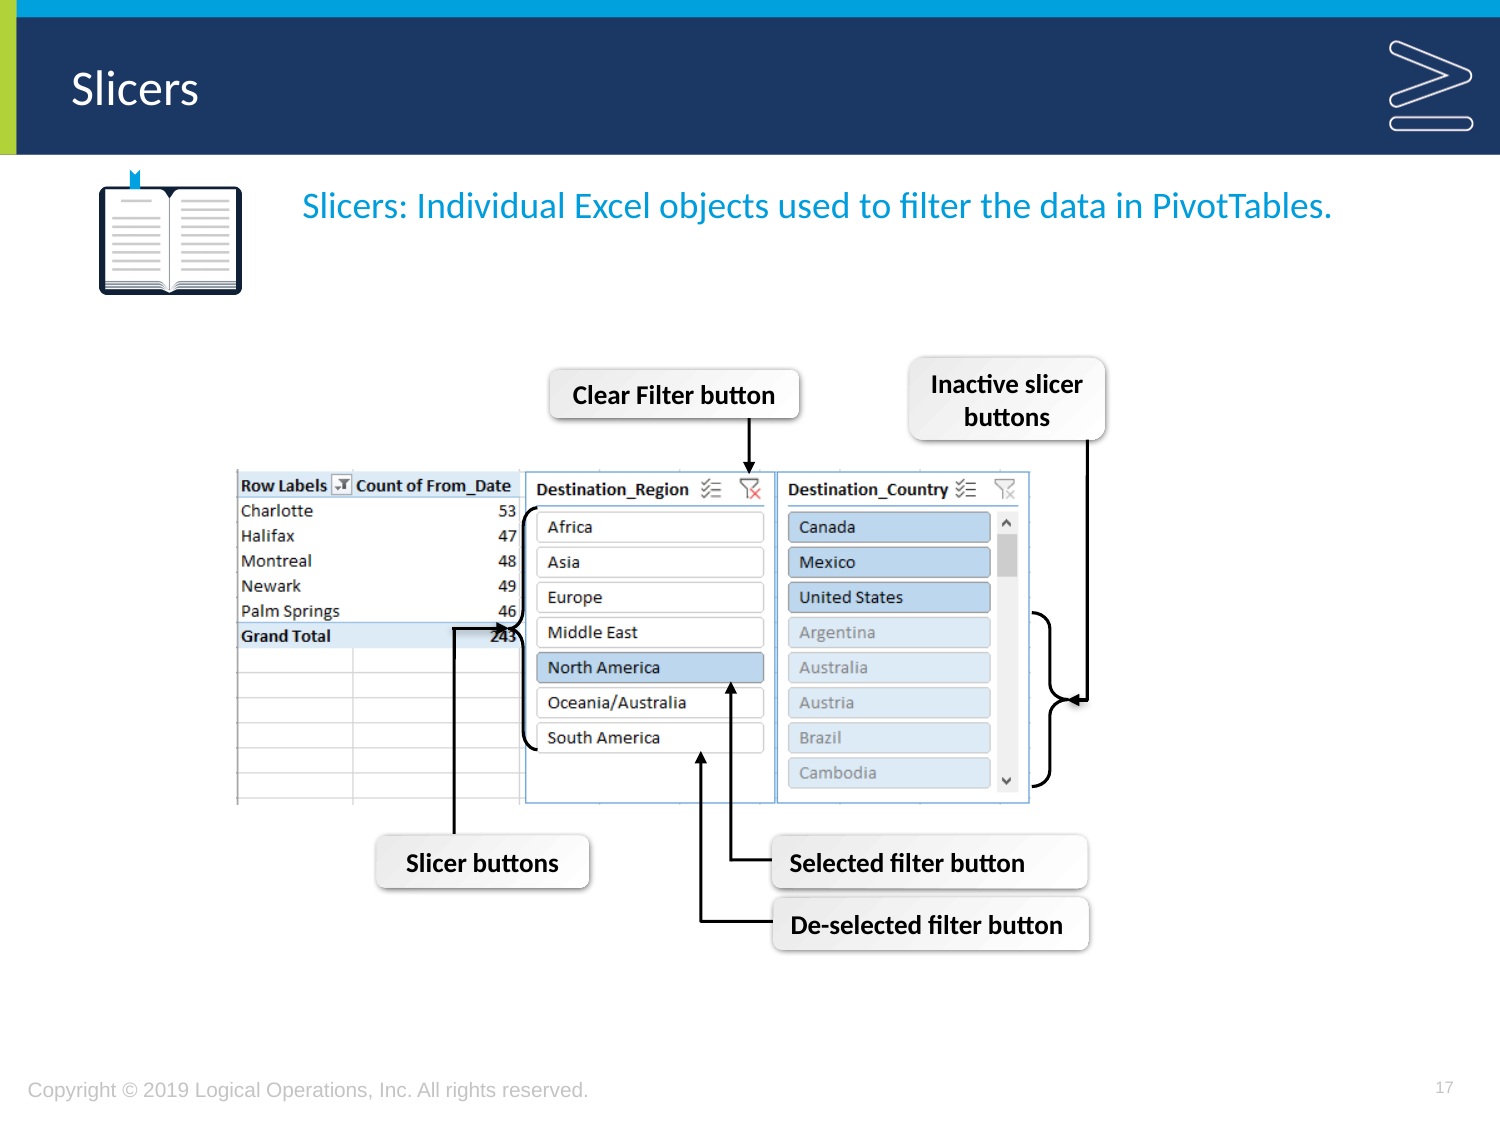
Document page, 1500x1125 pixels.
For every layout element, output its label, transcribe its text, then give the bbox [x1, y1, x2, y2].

slide_number 17 [1118, 1057, 1469, 1118]
picture [99, 169, 242, 295]
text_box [236, 357, 1105, 951]
picture [0, 0, 56, 155]
list Slicers: Individual Excel objects used to filter the data in PivotTables. [287, 173, 1425, 299]
title Slicers [56, 16, 1350, 155]
picture [1350, 18, 1500, 155]
